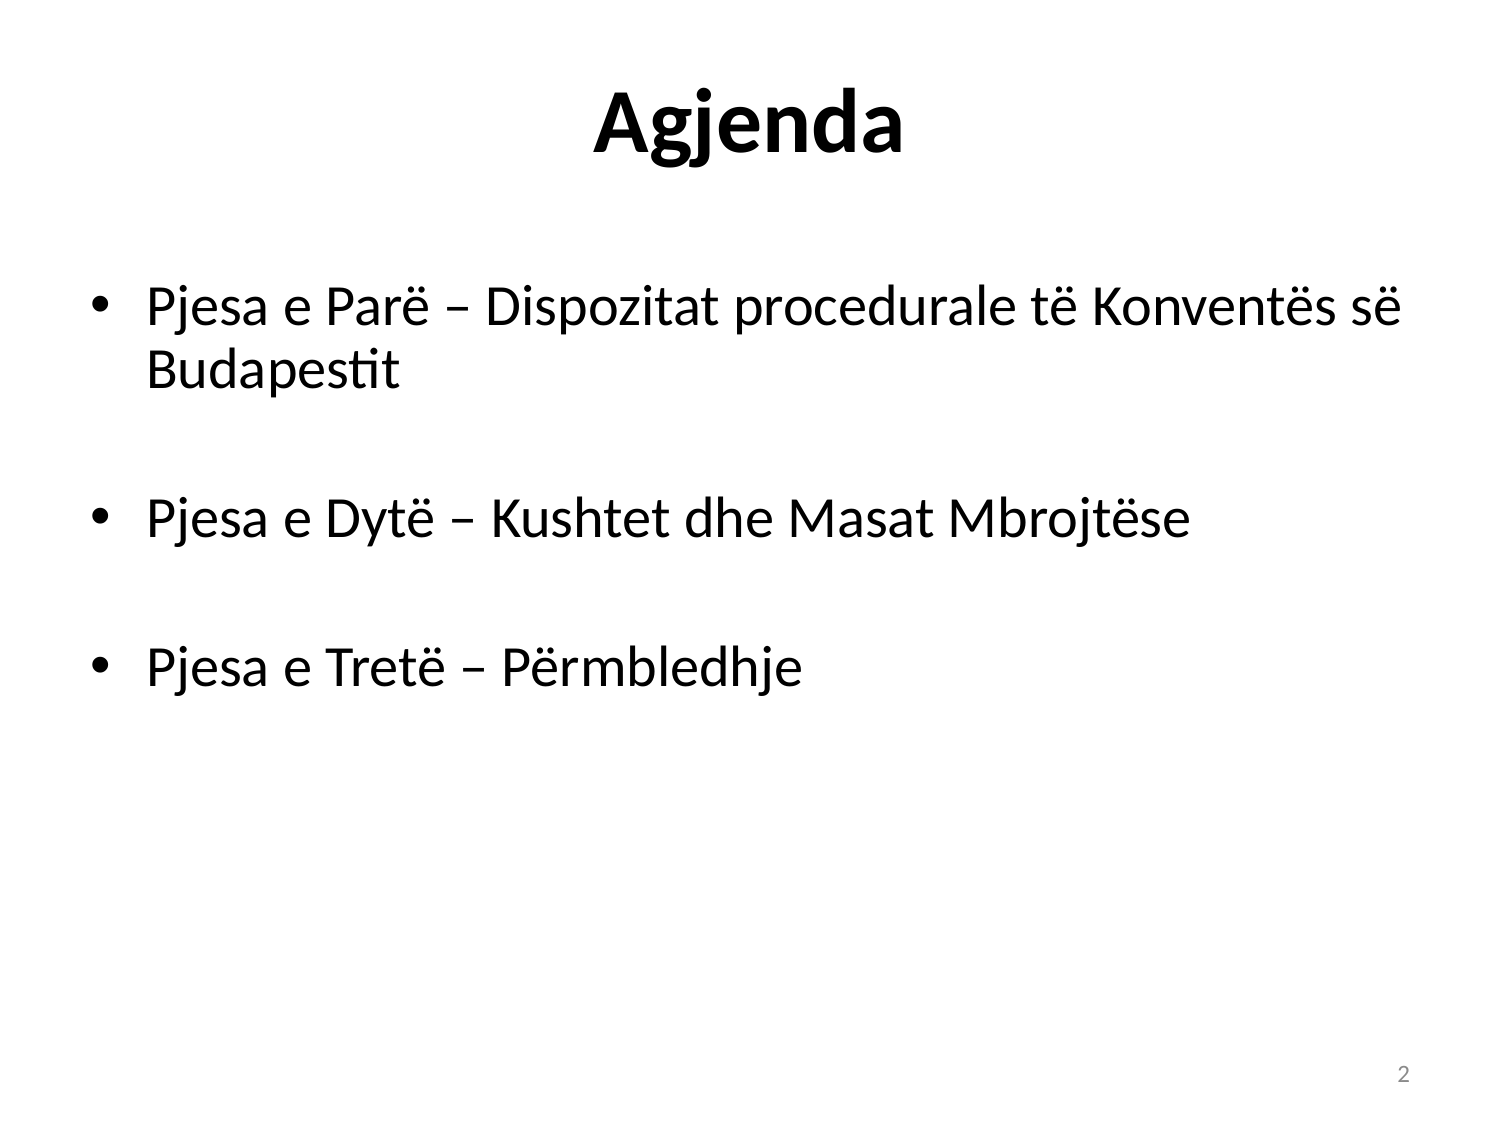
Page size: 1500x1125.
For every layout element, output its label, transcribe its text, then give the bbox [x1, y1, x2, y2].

slide_number 2 [1074, 1042, 1425, 1103]
title Agjenda [74, 44, 1426, 185]
list Pjesa e Parë – Dispozitat procedurale të Konventës së Budapestit Pjesa e Dytë – Kushtet dhe Masat Mbrojtëse Pjesa e Tretë – Përmbledhje [74, 185, 1472, 1088]
